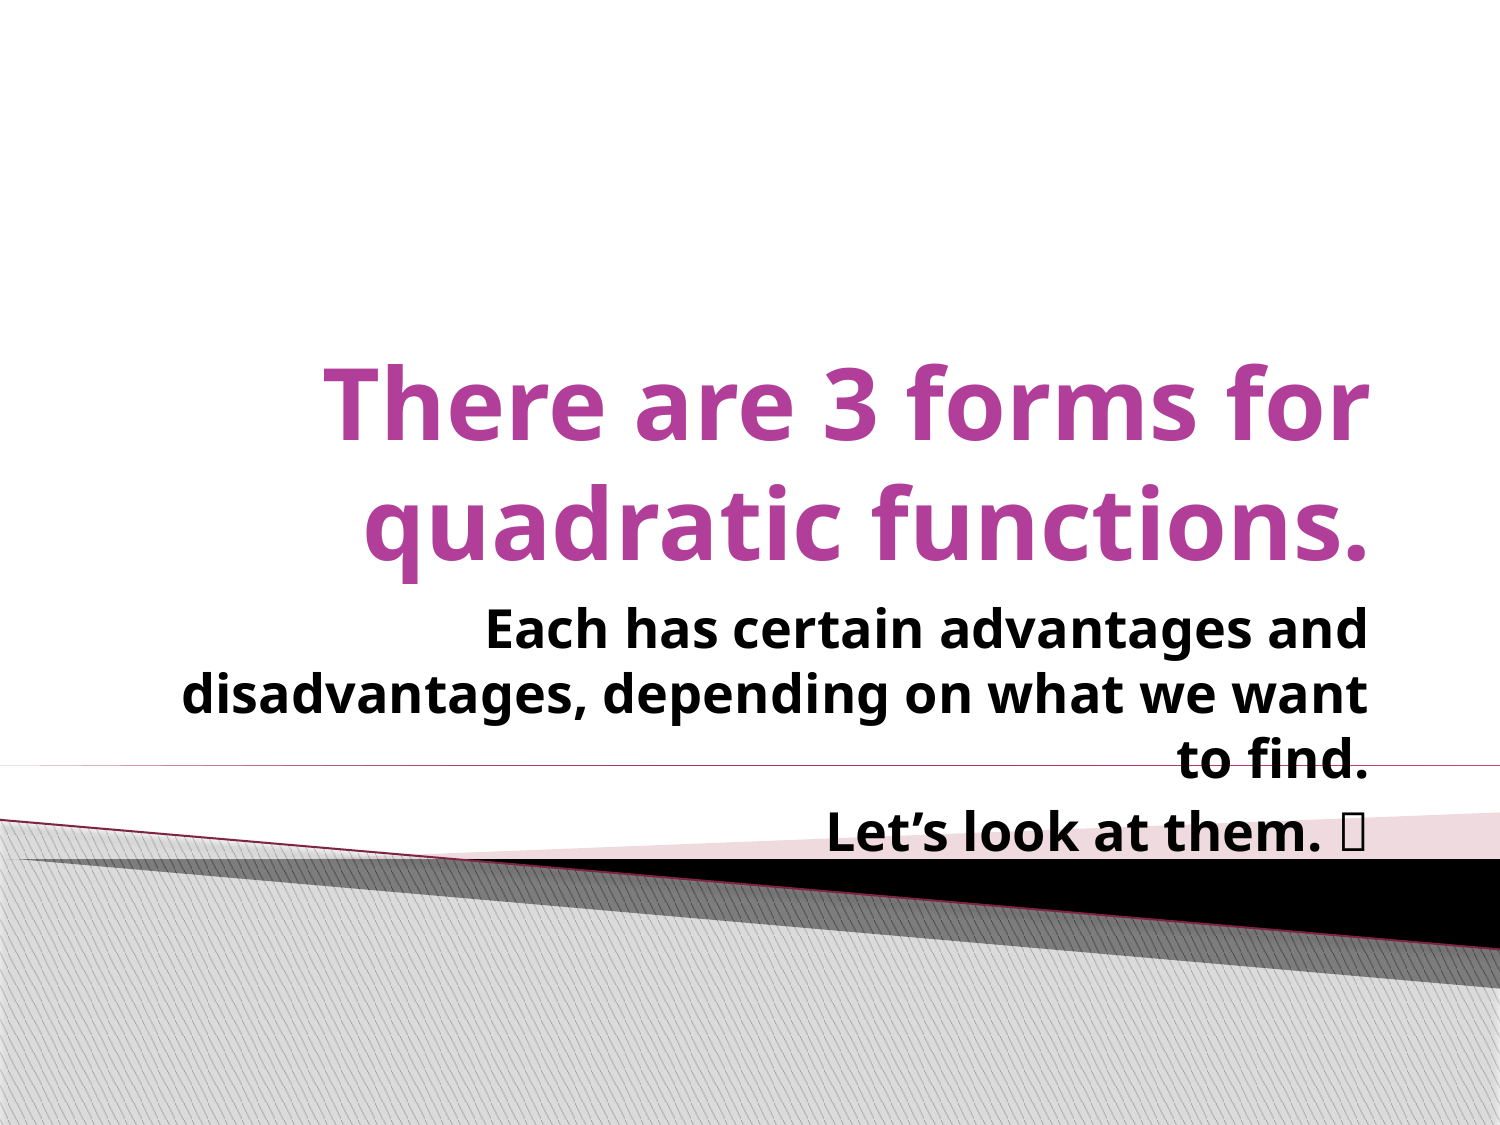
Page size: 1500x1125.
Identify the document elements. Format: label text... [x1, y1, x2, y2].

picture [5, 859, 112, 868]
title There are 3 forms for quadratic functions. [112, 287, 1388, 587]
subtitle Each has certain advantages and disadvantages, depending on what we want to find. Let’s look at them.  [112, 587, 1388, 870]
picture [141, 870, 1500, 989]
